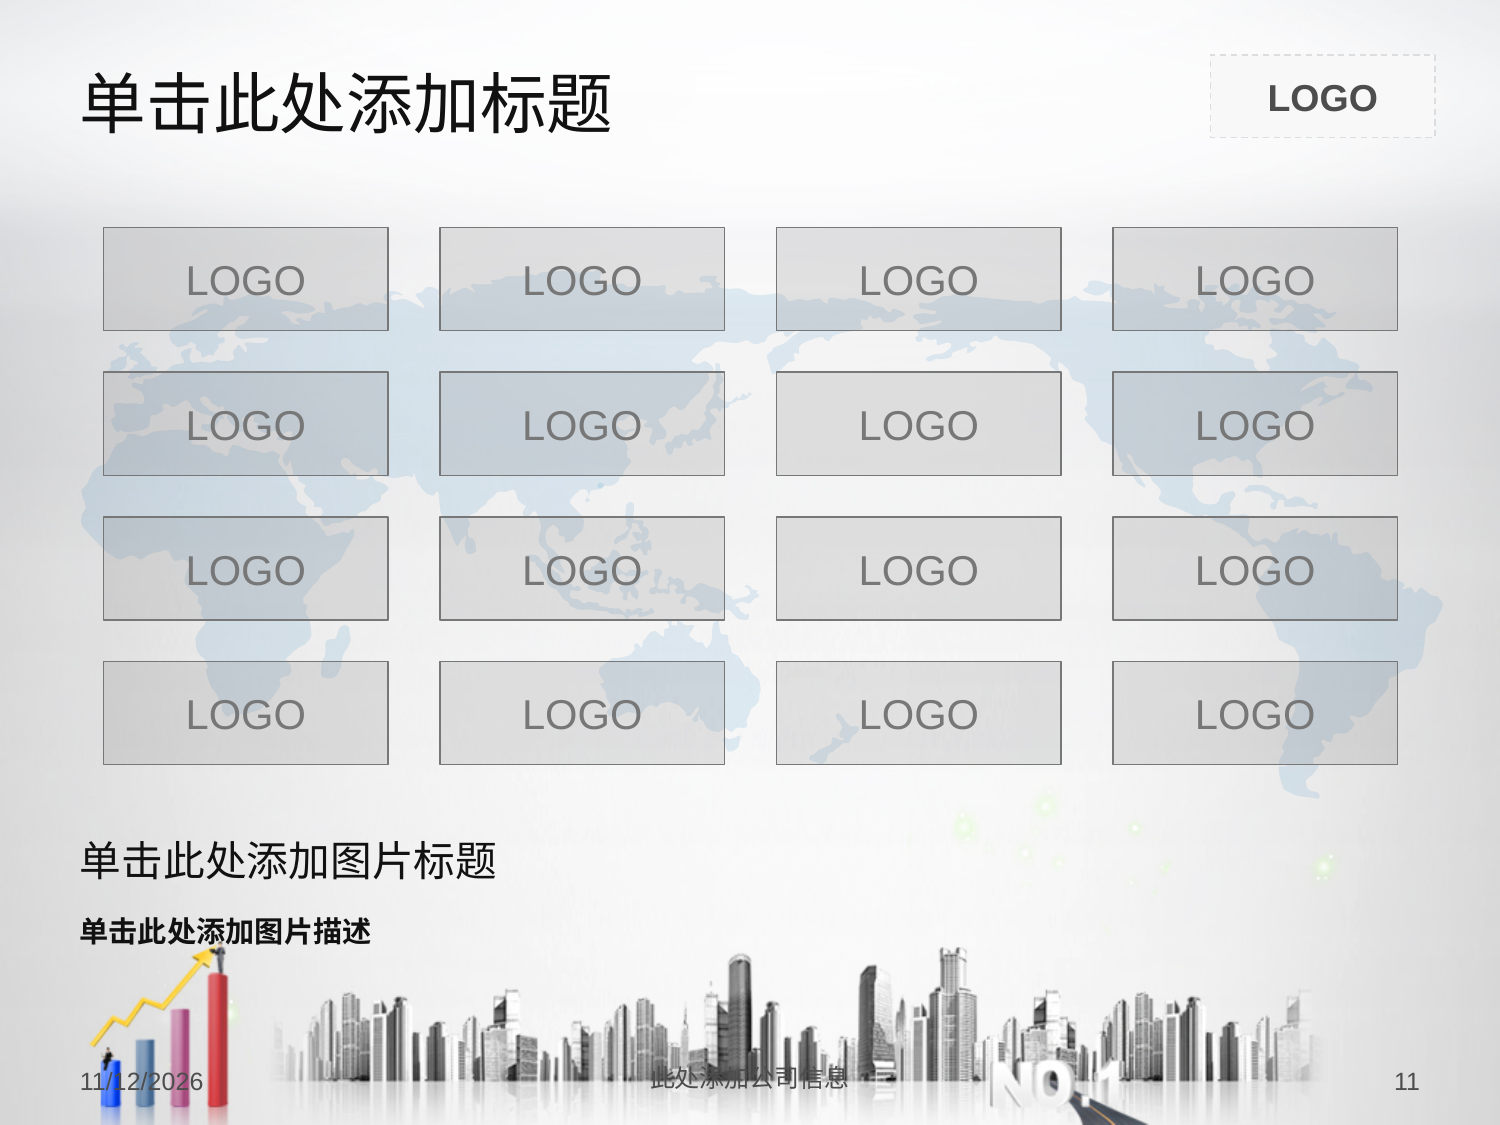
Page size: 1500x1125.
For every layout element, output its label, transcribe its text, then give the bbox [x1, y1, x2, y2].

text_box LOGO [101, 225, 390, 266]
text_box LOGO [438, 225, 727, 266]
text_box 单击此处添加图片标题 [64, 812, 1436, 905]
title 单击此处添加标题 [64, 42, 1436, 161]
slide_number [64, 1058, 415, 1103]
text_box 单击此处添加图片描述 [64, 905, 1436, 1038]
picture [0, 0, 1500, 1125]
text_box LOGO [1111, 225, 1400, 266]
slide_number 11 [1085, 1058, 1436, 1103]
footer 此处添加公司信息 [512, 1058, 988, 1103]
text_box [78, 267, 1448, 799]
text_box LOGO [774, 225, 1063, 266]
